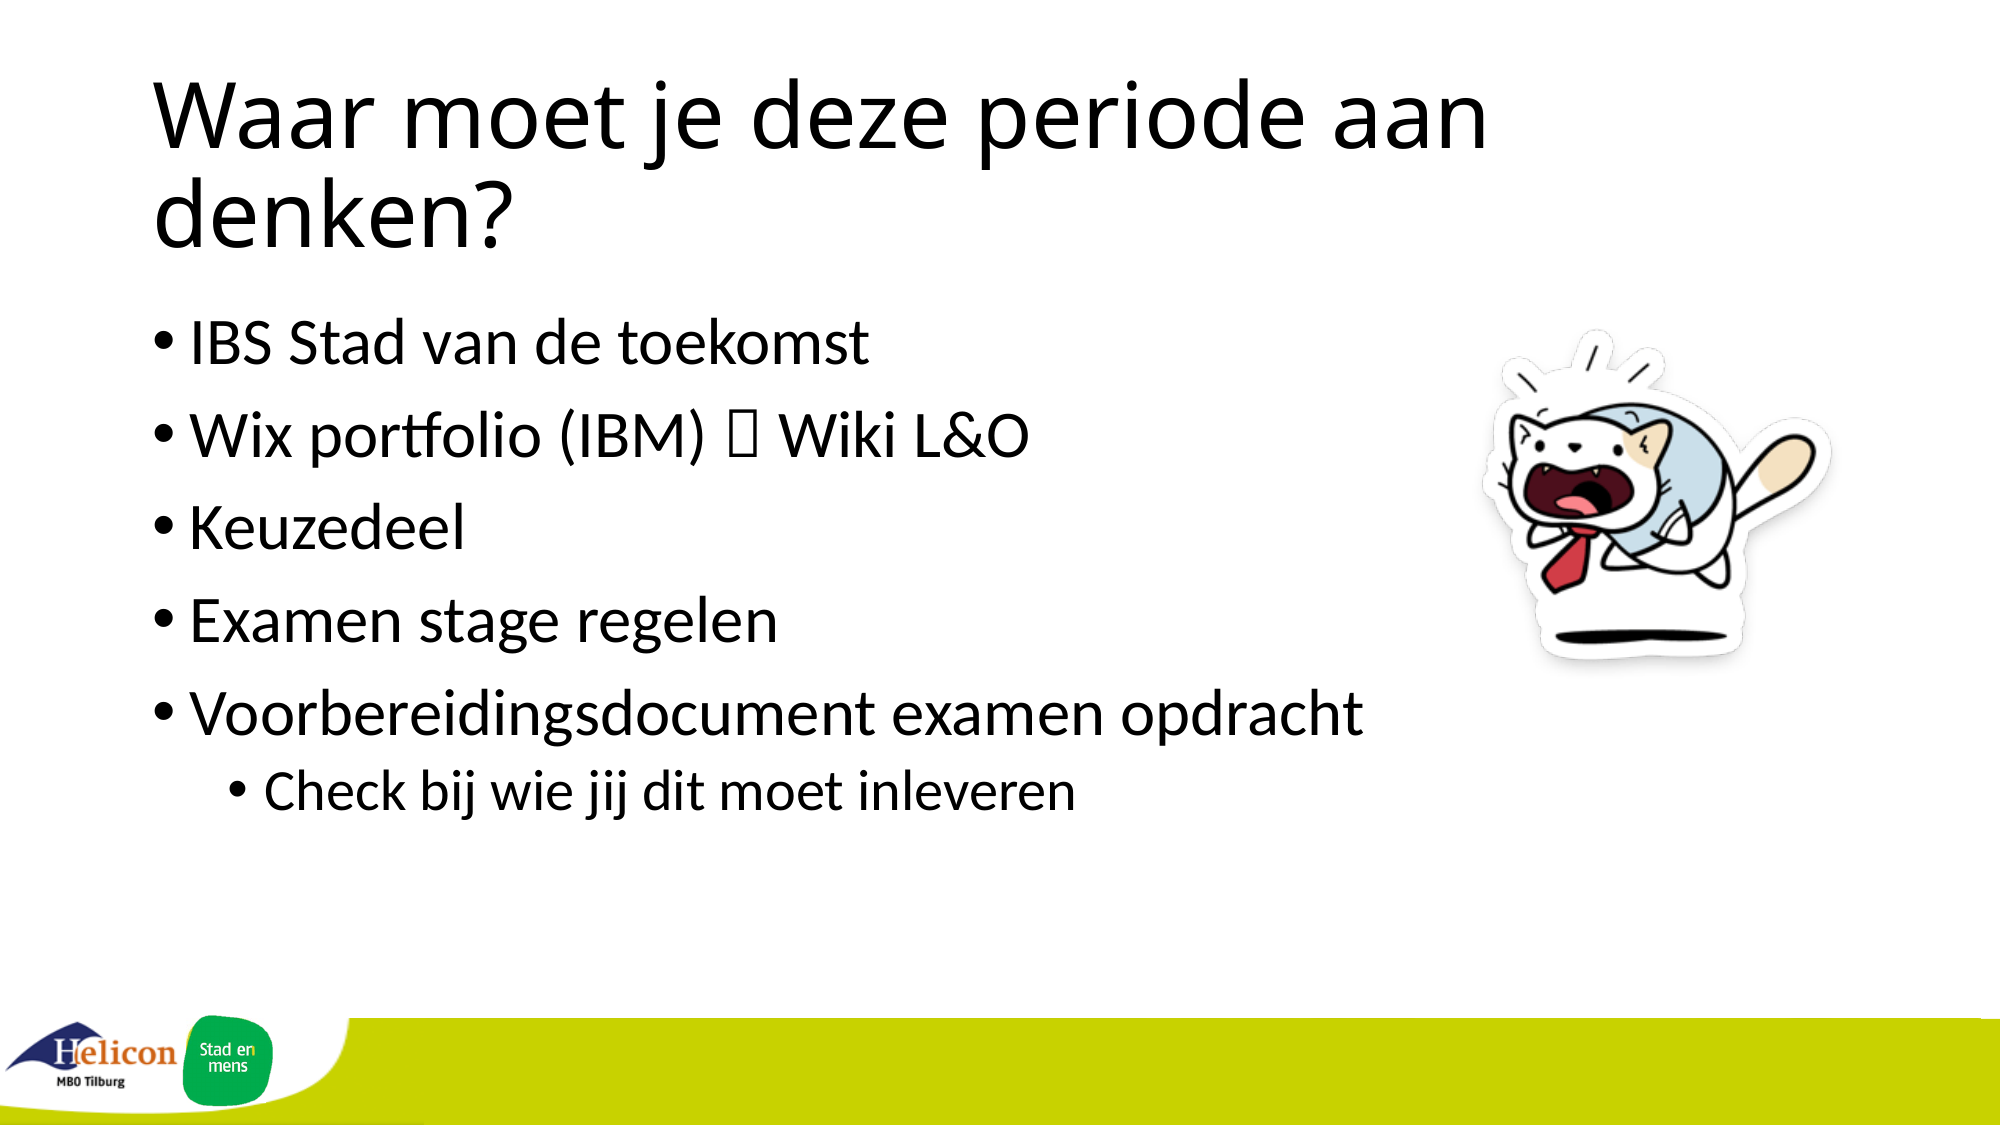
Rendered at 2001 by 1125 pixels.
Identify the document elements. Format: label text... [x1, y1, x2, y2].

picture [0, 1014, 424, 1125]
picture [1434, 299, 1865, 730]
list IBS Stad van de toekomst Wix portfolio (IBM)  Wiki L&O Keuzedeel Examen stage regelen Voorbereidingsdocument examen opdracht Check bij wie jij dit moet inleveren [137, 299, 1863, 1014]
title Waar moet je deze periode aan denken? [137, 59, 1863, 278]
